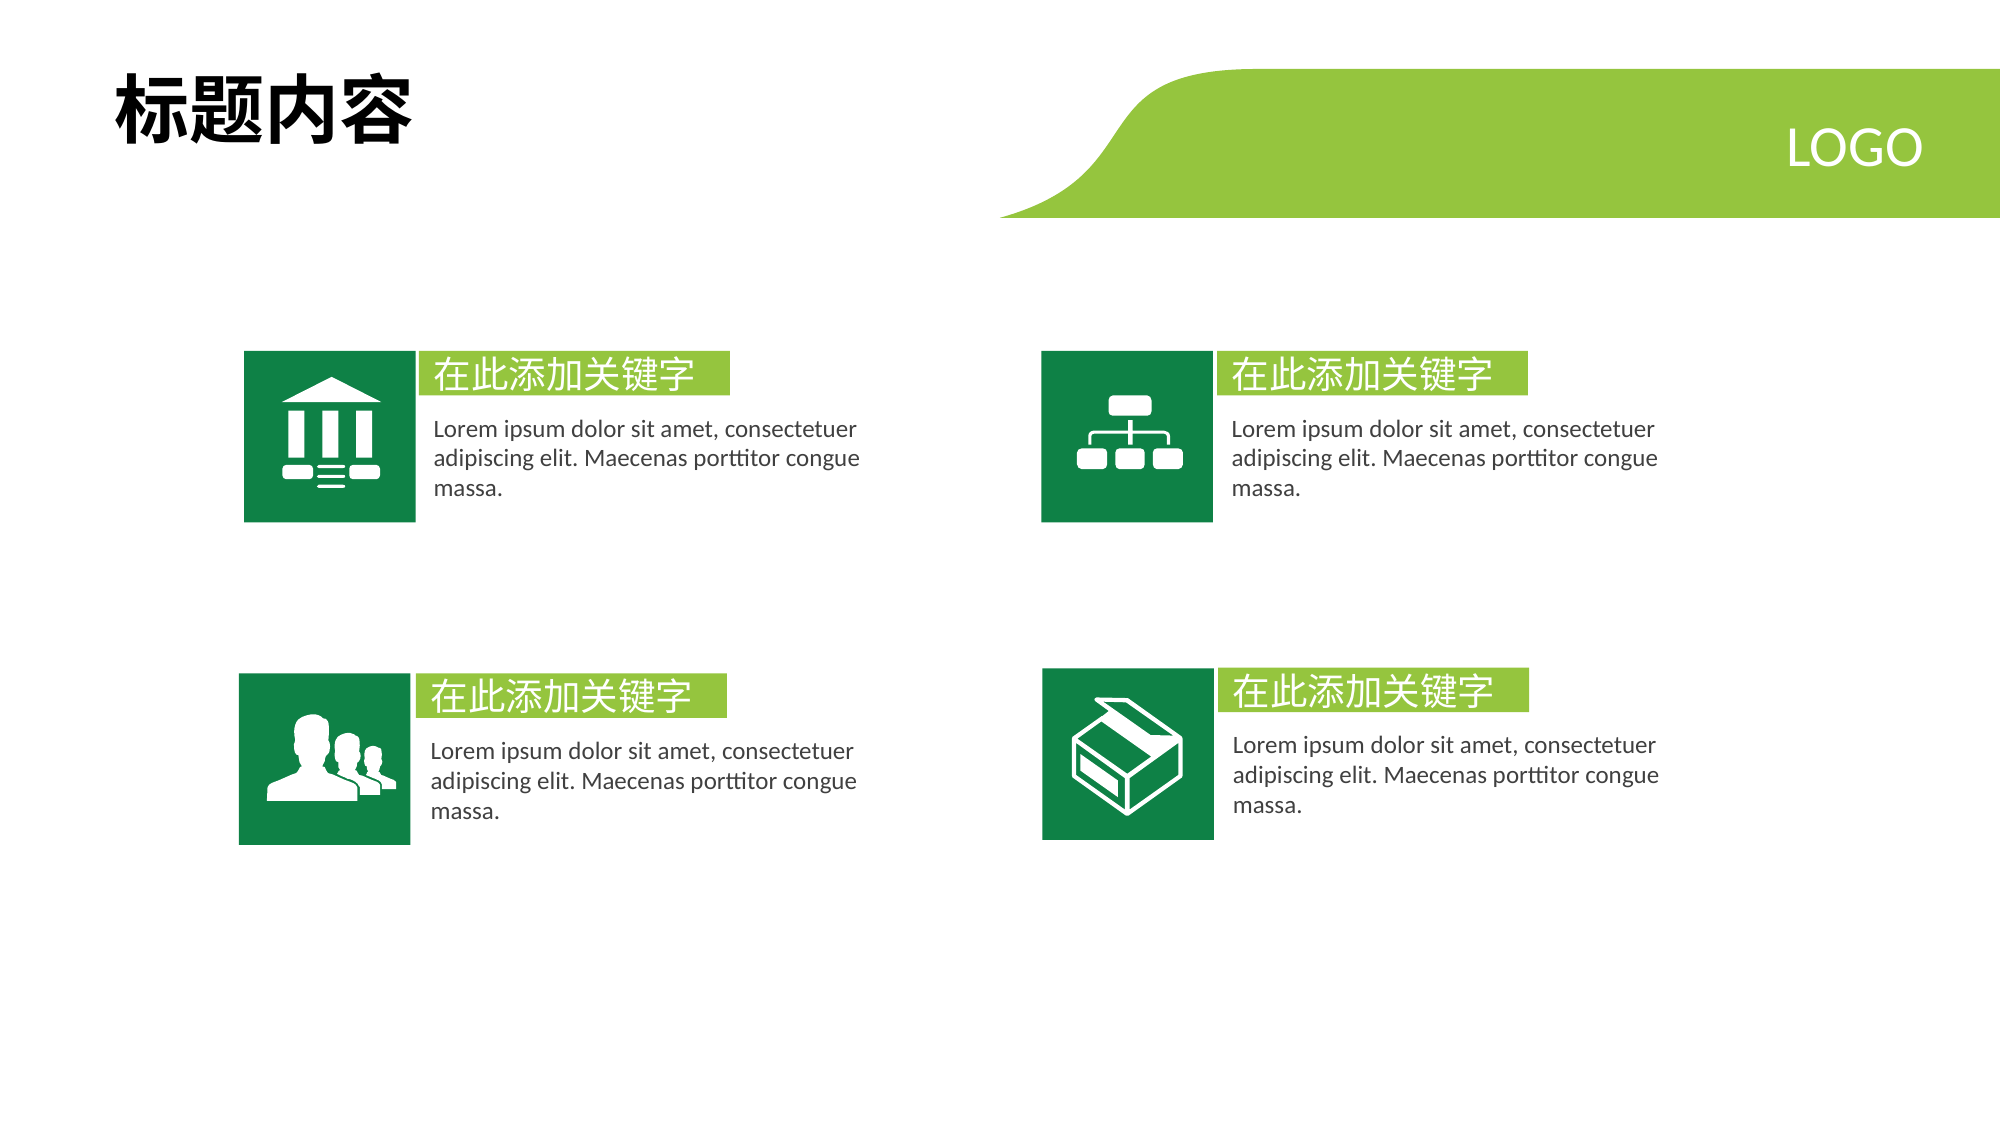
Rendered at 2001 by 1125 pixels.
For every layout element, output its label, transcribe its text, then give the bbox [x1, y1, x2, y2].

text_box [243, 350, 417, 523]
text_box 标题内容 [99, 54, 430, 160]
text_box 在此添加关键字 [1216, 350, 1529, 396]
text_box [1040, 350, 1214, 523]
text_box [281, 376, 382, 488]
text_box [999, 67, 2000, 219]
text_box 在此添加关键字 [415, 672, 728, 719]
text_box LOGO [1771, 100, 1939, 186]
text_box Lorem ipsum dolor sit amet, consectetuer adipiscing elit. Maecenas porttitor congue massa. [413, 402, 933, 512]
text_box 在此添加关键字 [418, 350, 731, 396]
text_box [266, 714, 397, 801]
text_box [1071, 697, 1183, 816]
text_box [1041, 667, 1215, 841]
text_box Lorem ipsum dolor sit amet, consectetuer adipiscing elit. Maecenas porttitor congue massa. [410, 724, 930, 835]
text_box Lorem ipsum dolor sit amet, consectetuer adipiscing elit. Maecenas porttitor congue massa. [1212, 718, 1733, 829]
text_box [238, 672, 411, 846]
text_box Lorem ipsum dolor sit amet, consectetuer adipiscing elit. Maecenas porttitor congue massa. [1211, 402, 1731, 512]
text_box 在此添加关键字 [1217, 667, 1530, 713]
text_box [1077, 395, 1184, 470]
